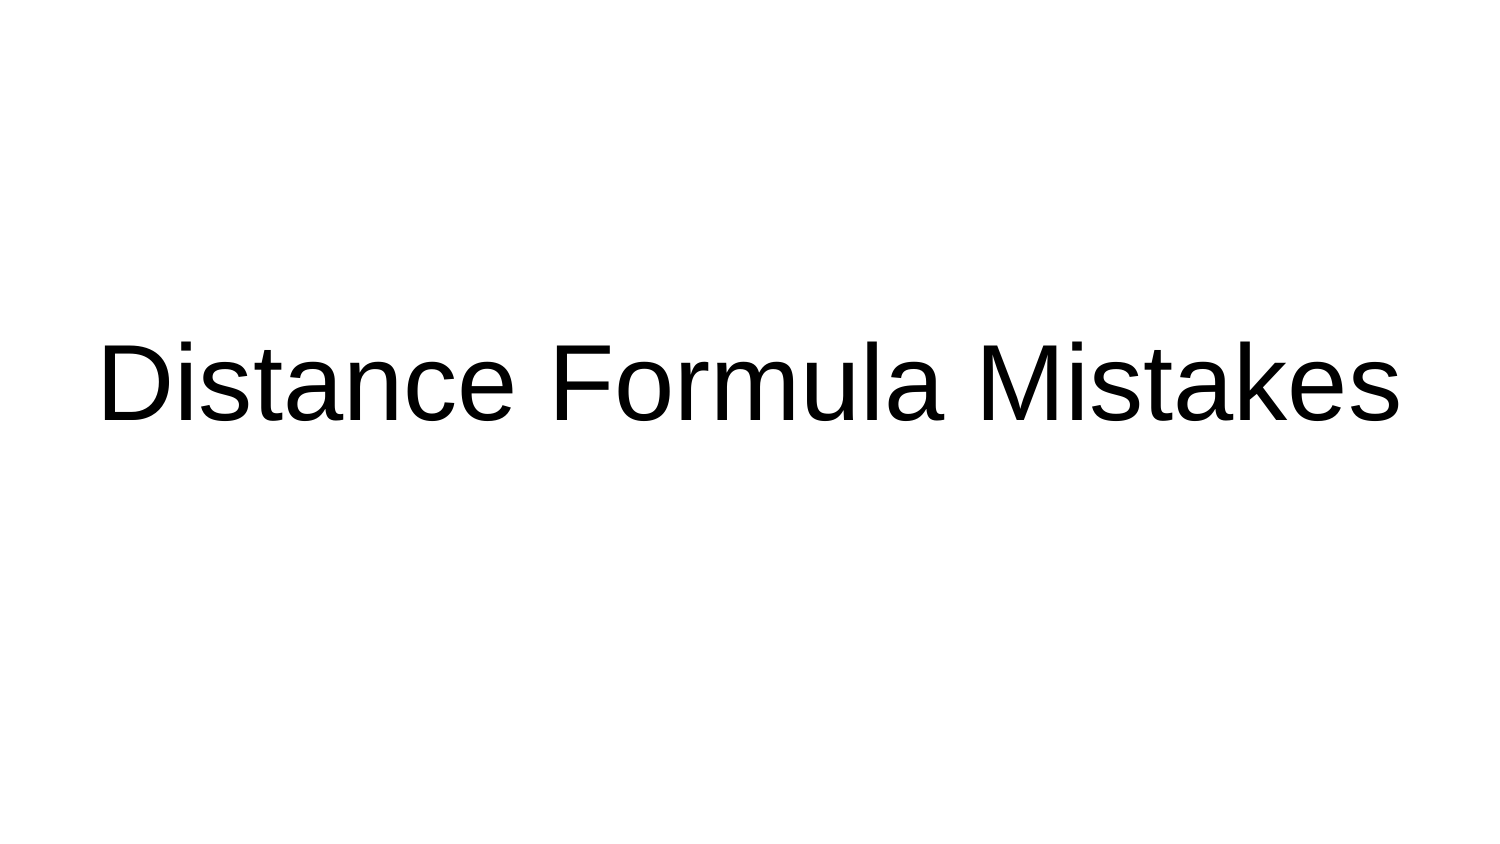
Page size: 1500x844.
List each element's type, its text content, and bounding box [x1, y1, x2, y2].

title Distance Formula Mistakes [51, 122, 1449, 459]
